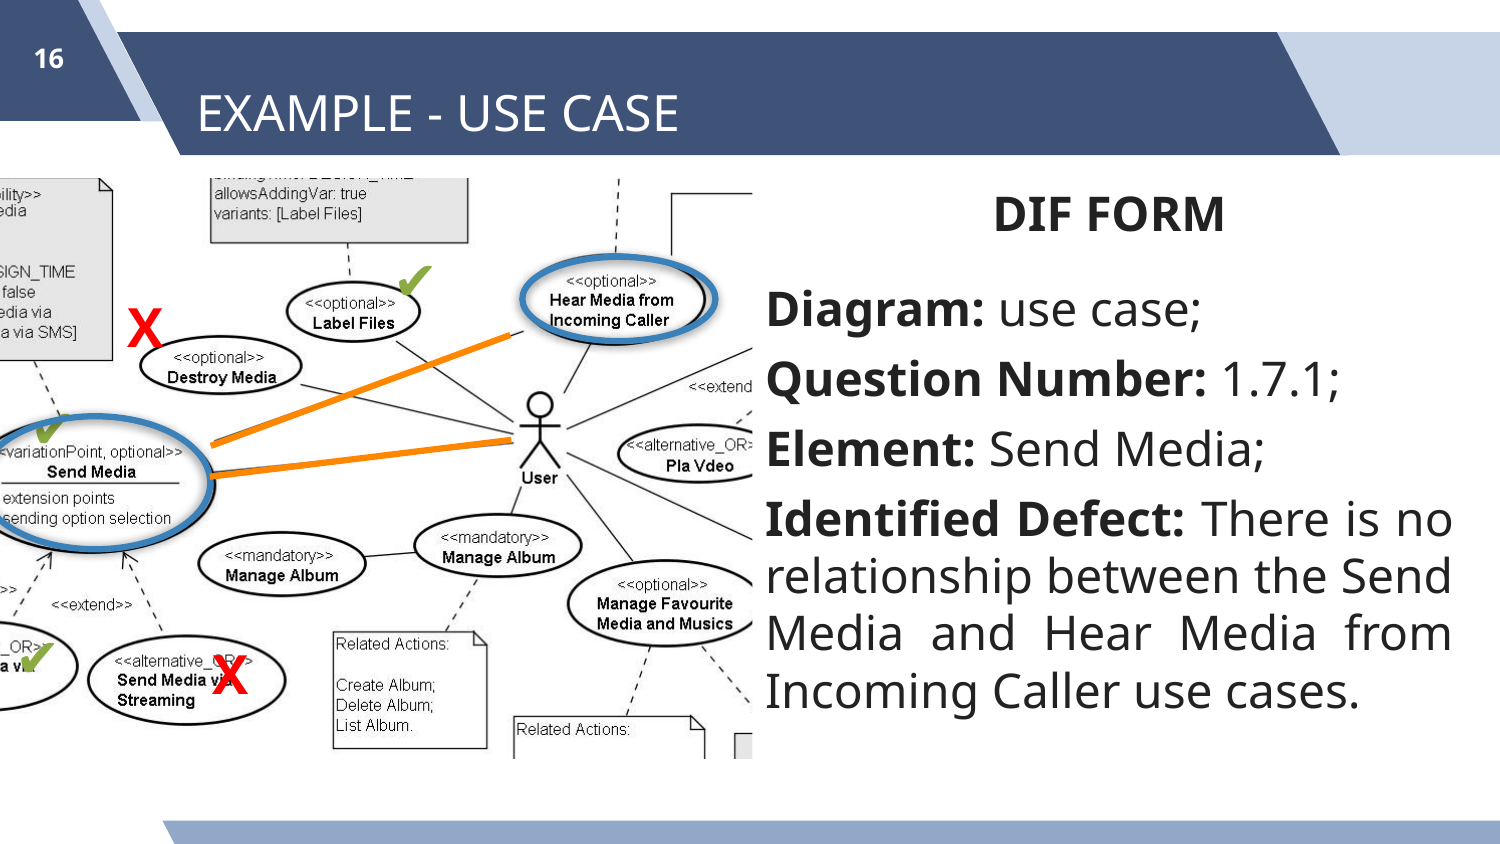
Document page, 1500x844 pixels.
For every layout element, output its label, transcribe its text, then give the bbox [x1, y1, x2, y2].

slide_number ‹#› [0, 0, 98, 121]
list DIF FORM Diagram: use case; Question Number: 1.7.1; Element: Send Media; Identified Defect: There is no relationship between the Send Media and Hear Media from Incoming Caller use cases. [750, 168, 1470, 749]
title EXAMPLE - USE CASE [181, 45, 1285, 169]
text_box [209, 439, 512, 477]
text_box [210, 334, 511, 439]
picture [0, 178, 753, 759]
